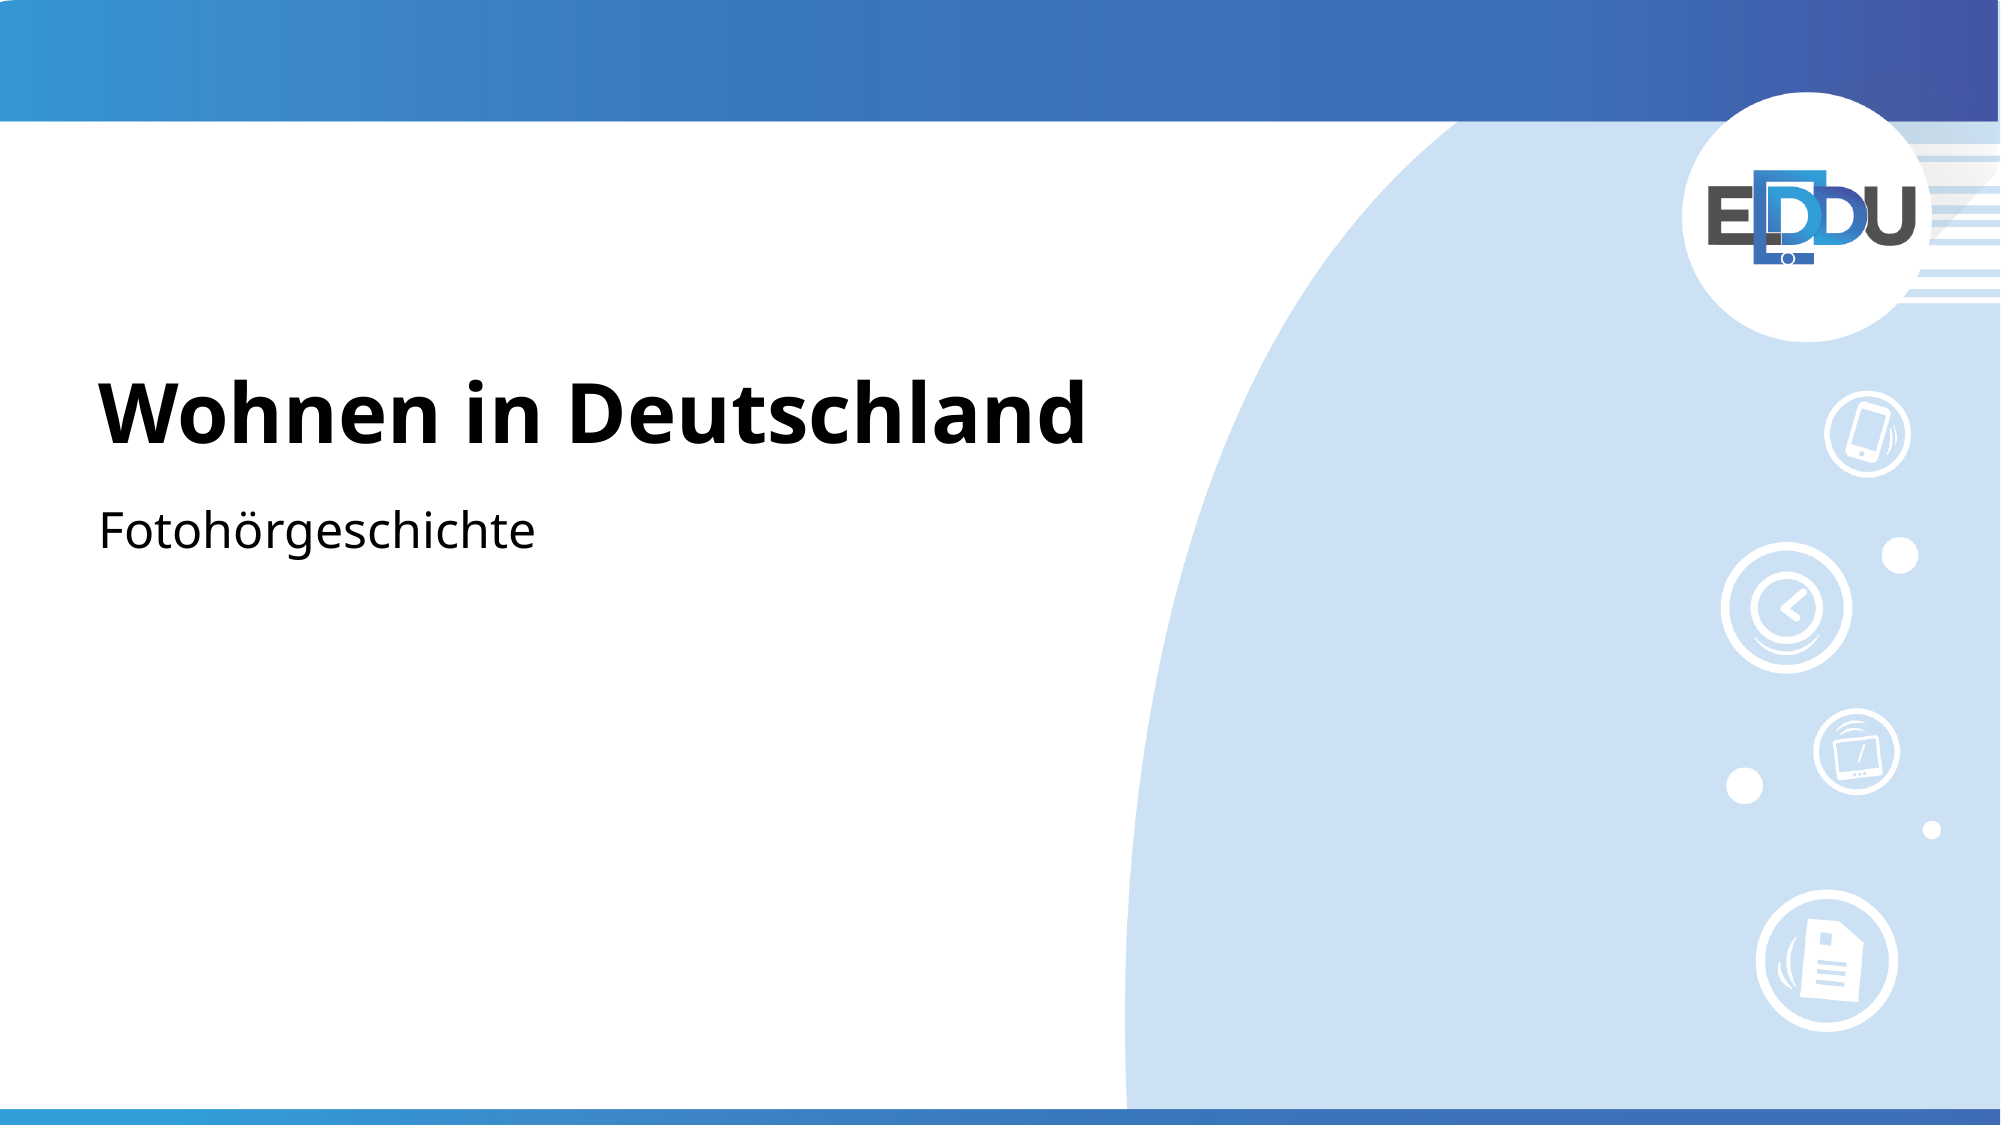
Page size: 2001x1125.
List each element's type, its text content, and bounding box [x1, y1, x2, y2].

subtitle Fotohörgeschichte [83, 498, 1584, 661]
picture [0, 0, 2001, 1125]
title Wohnen in Deutschland [83, 195, 1584, 470]
